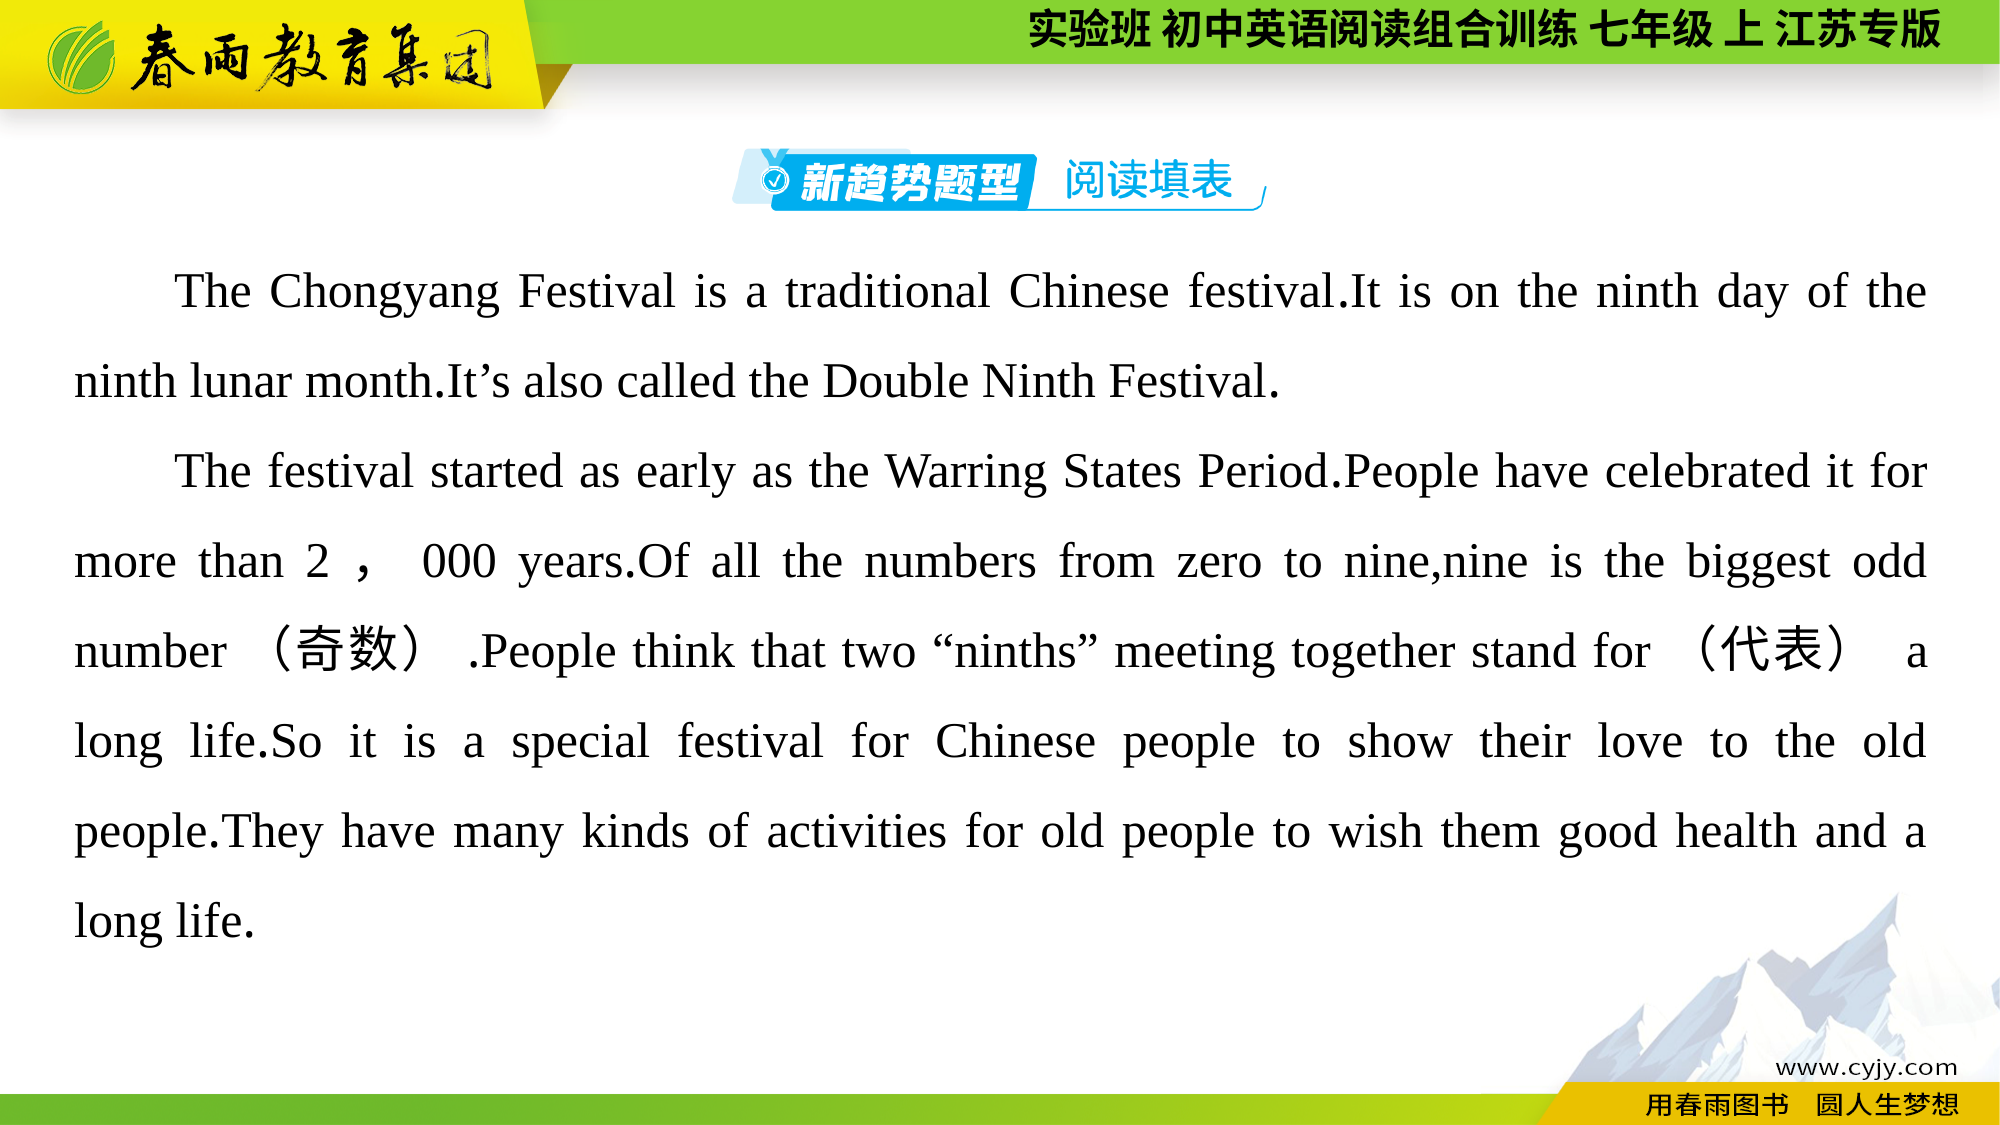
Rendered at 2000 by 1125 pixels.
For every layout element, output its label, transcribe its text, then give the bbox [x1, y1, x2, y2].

picture [0, 0, 2000, 1125]
list The Chongyang Festival is a traditional Chinese festival.It is on the ninth day of the ninth lunar month.It’s also called the Double Ninth Festival. The festival started as early as the Warring States Period.People have celebrated it for more than 2，000 years.Of all the numbers from zero to nine,nine is the biggest odd number（奇数）.People think that two “ninths” meeting together stand for（代表） a long life.So it is a special festival for Chinese people to show their love to the old people.They have many kinds of activities for old people to wish them good health and a long life. [59, 220, 1944, 951]
